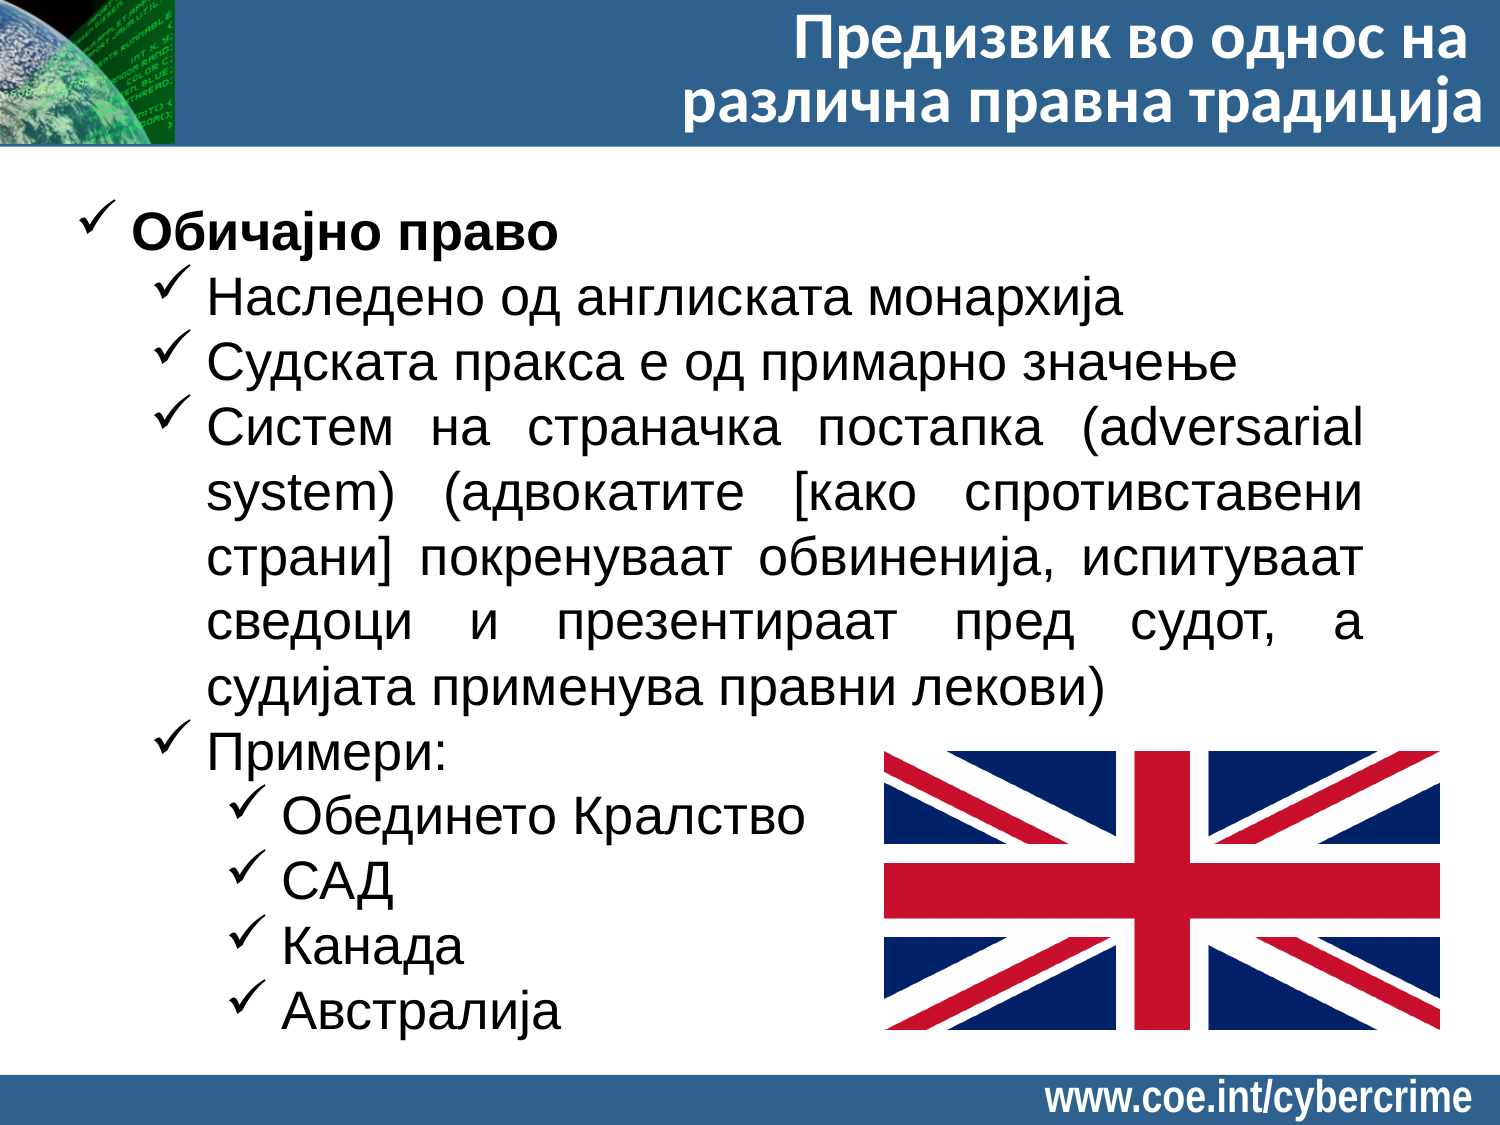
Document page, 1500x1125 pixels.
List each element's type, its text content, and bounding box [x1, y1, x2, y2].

text_box www.coe.int/cybercrime [1030, 1059, 1500, 1125]
picture [884, 751, 1441, 1030]
text_box Предизвик во однос на различна правна традиција [177, 0, 1500, 149]
text_box Обичајно право Наследено од англиската монархија Судската пракса е од примарно значење Систем на страначка постапка (аdversarial system) (адвокатите [како спротивставени страни] покренуваат обвиненија, испитуваат сведоци и презентираат пред судот, а судијата применува правни лекови) Примери: Обединето Кралство САД Канада Австралија [60, 188, 1380, 1048]
text_box [0, 1073, 1030, 1125]
picture [0, 0, 175, 144]
